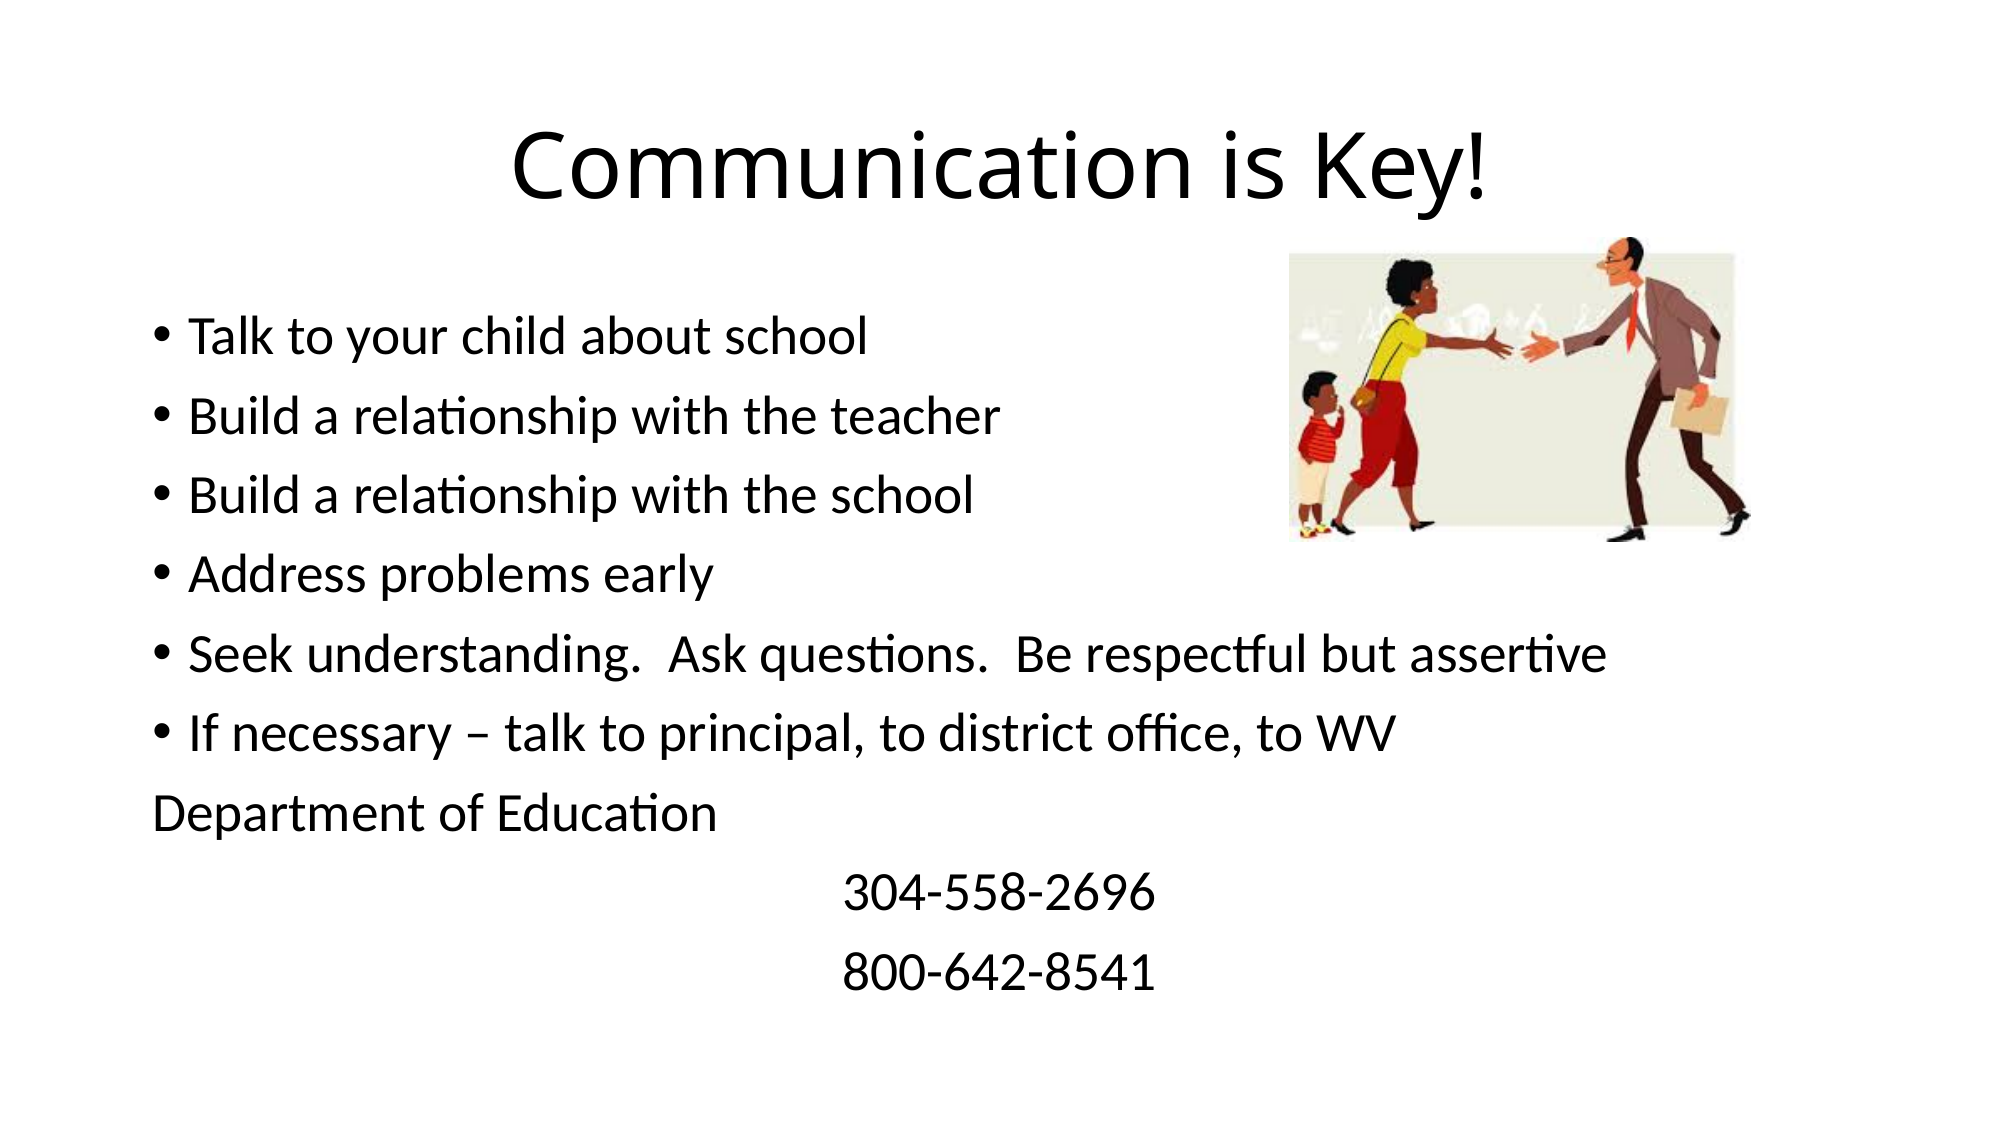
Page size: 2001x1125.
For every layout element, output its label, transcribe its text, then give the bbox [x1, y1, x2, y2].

list Talk to your child about school Build a relationship with the teacher Build a relationship with the school Address problems early Seek understanding. Ask questions. Be respectful but assertive If necessary – talk to principal, to district office, to WV Department of Education 304-558-2696 800-642-8541 [137, 299, 1863, 1014]
picture [1289, 237, 1751, 542]
title Communication is Key! [137, 59, 1863, 278]
